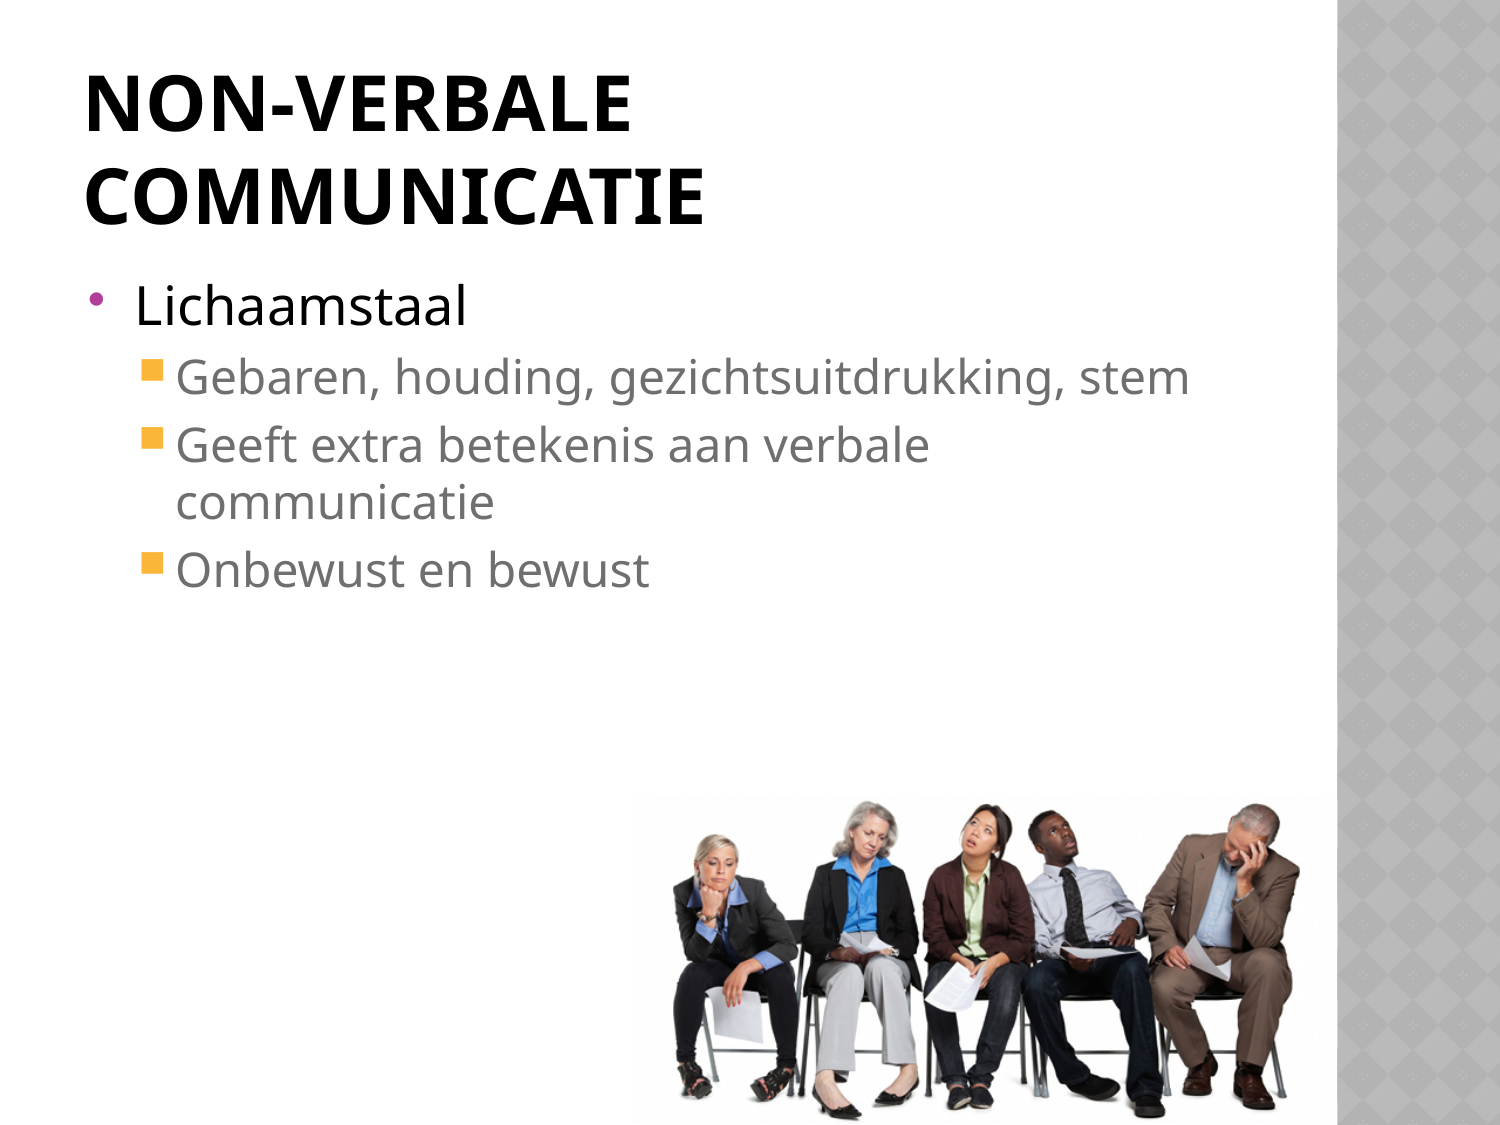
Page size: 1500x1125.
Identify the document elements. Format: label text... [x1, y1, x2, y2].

picture [631, 795, 1334, 1125]
title Non-verbale communicatie [75, 52, 1263, 240]
list Lichaamstaal Gebaren, houding, gezichtsuitdrukking, stem Geeft extra betekenis aan verbale communicatie Onbewust en bewust [75, 264, 1263, 1059]
